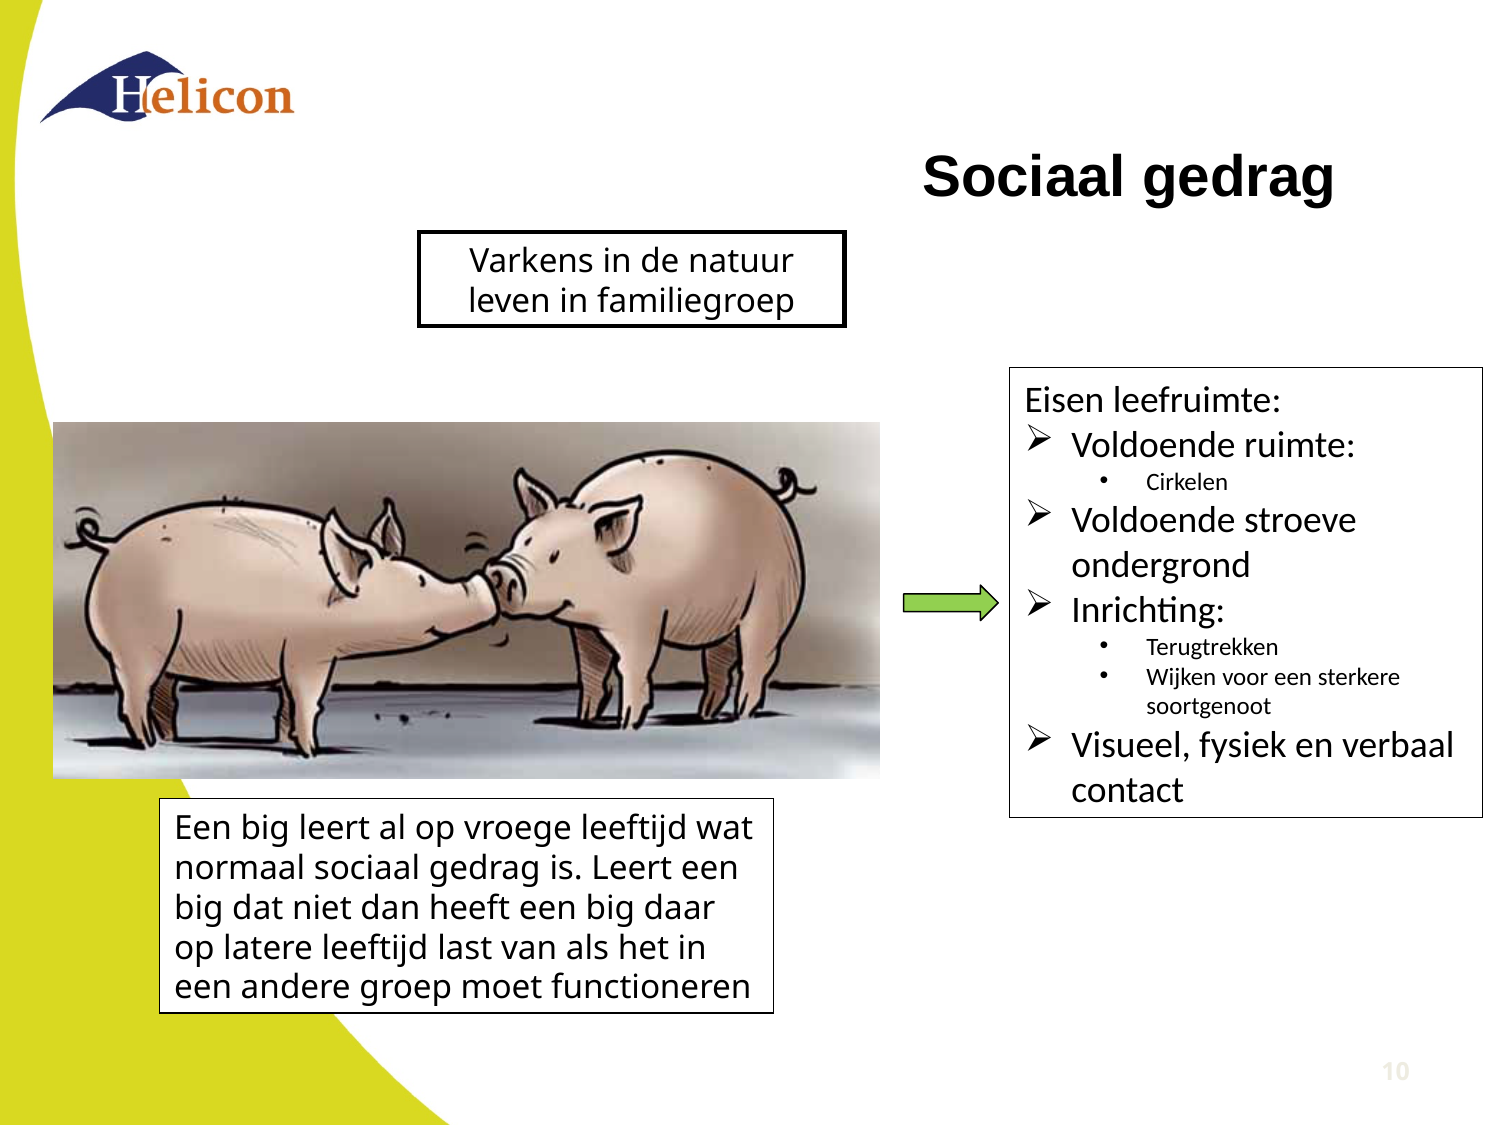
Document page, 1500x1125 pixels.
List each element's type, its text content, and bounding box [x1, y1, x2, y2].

text_box Eisen leefruimte: Voldoende ruimte: Cirkelen Voldoende stroeve ondergrond Inrichting: Terugtrekken Wijken voor een sterkere soortgenoot Visueel, fysiek en verbaal contact [1009, 367, 1483, 818]
text_box Varkens in de natuur leven in familiegroep [419, 231, 845, 327]
title Sociaal gedrag [76, 79, 1353, 268]
slide_number 10 [1074, 1042, 1425, 1103]
text_box [903, 585, 999, 621]
text_box Een big leert al op vroege leeftijd wat normaal sociaal gedrag is. Leert een big dat niet dan heeft een big daar op latere leeftijd last van als het in een andere groep moet functioneren [159, 798, 774, 1013]
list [52, 421, 881, 779]
picture [0, 0, 1500, 1125]
